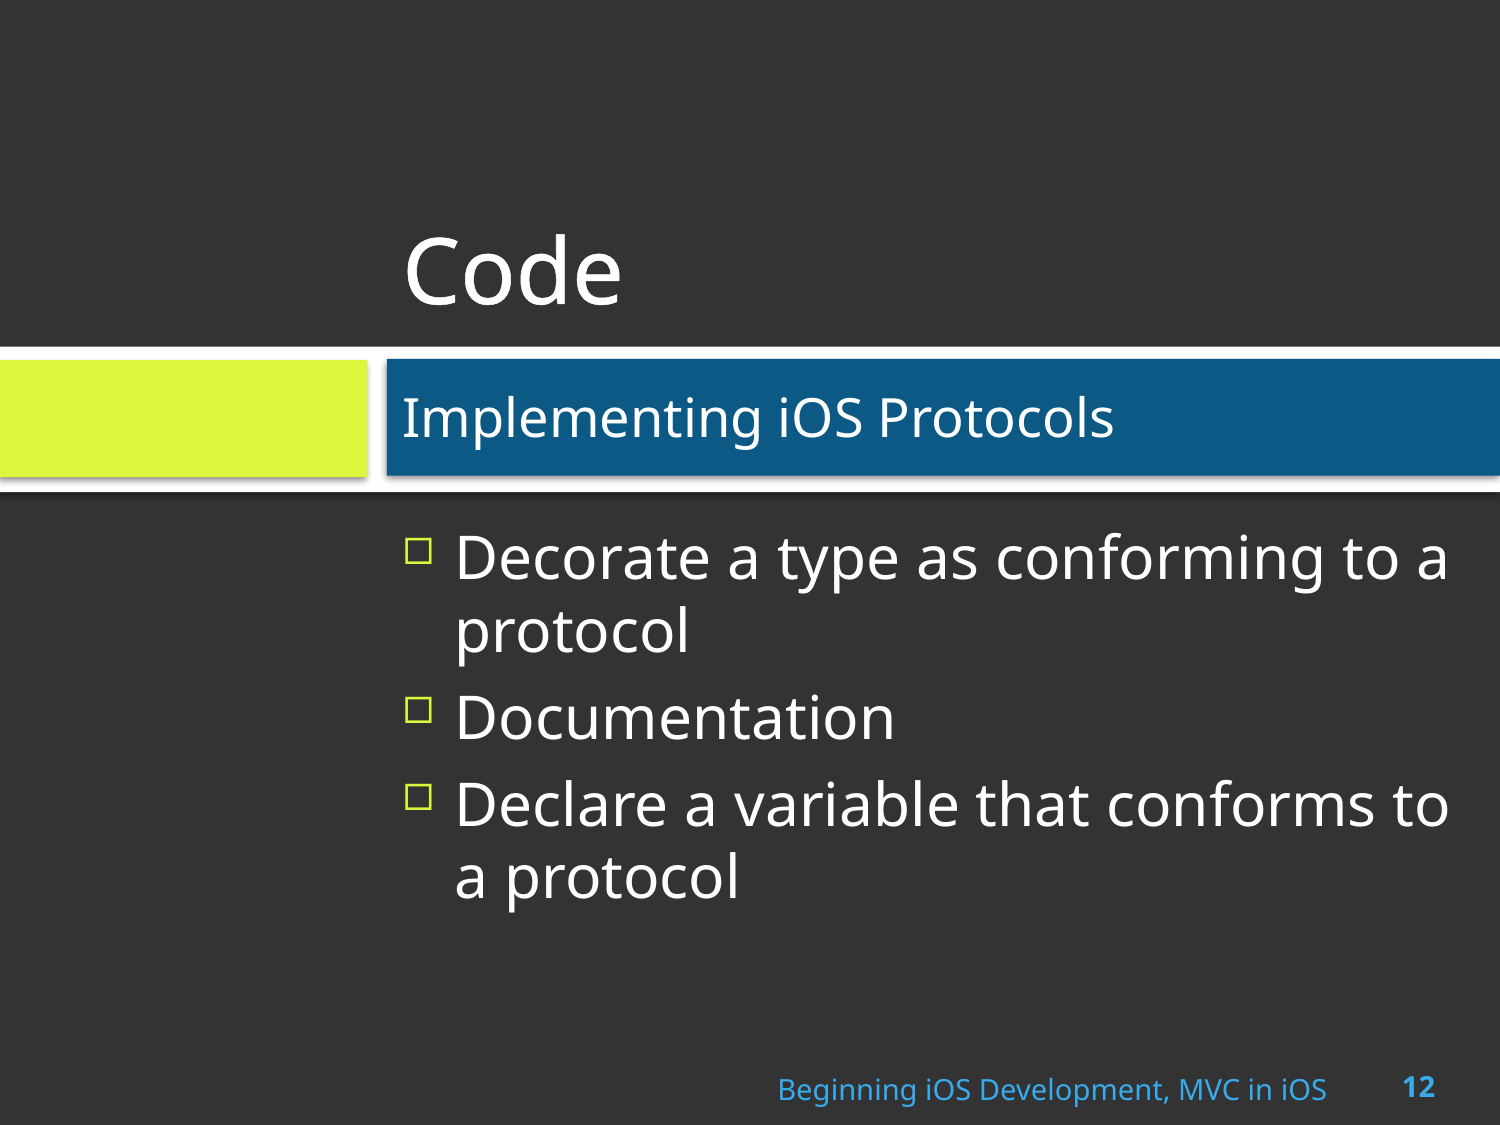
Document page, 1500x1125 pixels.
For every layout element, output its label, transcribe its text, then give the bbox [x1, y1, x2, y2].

list Decorate a type as conforming to a protocol Documentation Declare a variable that conforms to a protocol [387, 512, 1488, 1035]
footer Beginning iOS Development, MVC in iOS [379, 1058, 1343, 1119]
subtitle Implementing iOS Protocols [387, 359, 1488, 473]
title Code [387, 29, 1450, 330]
slide_number 12 [1350, 1057, 1488, 1120]
